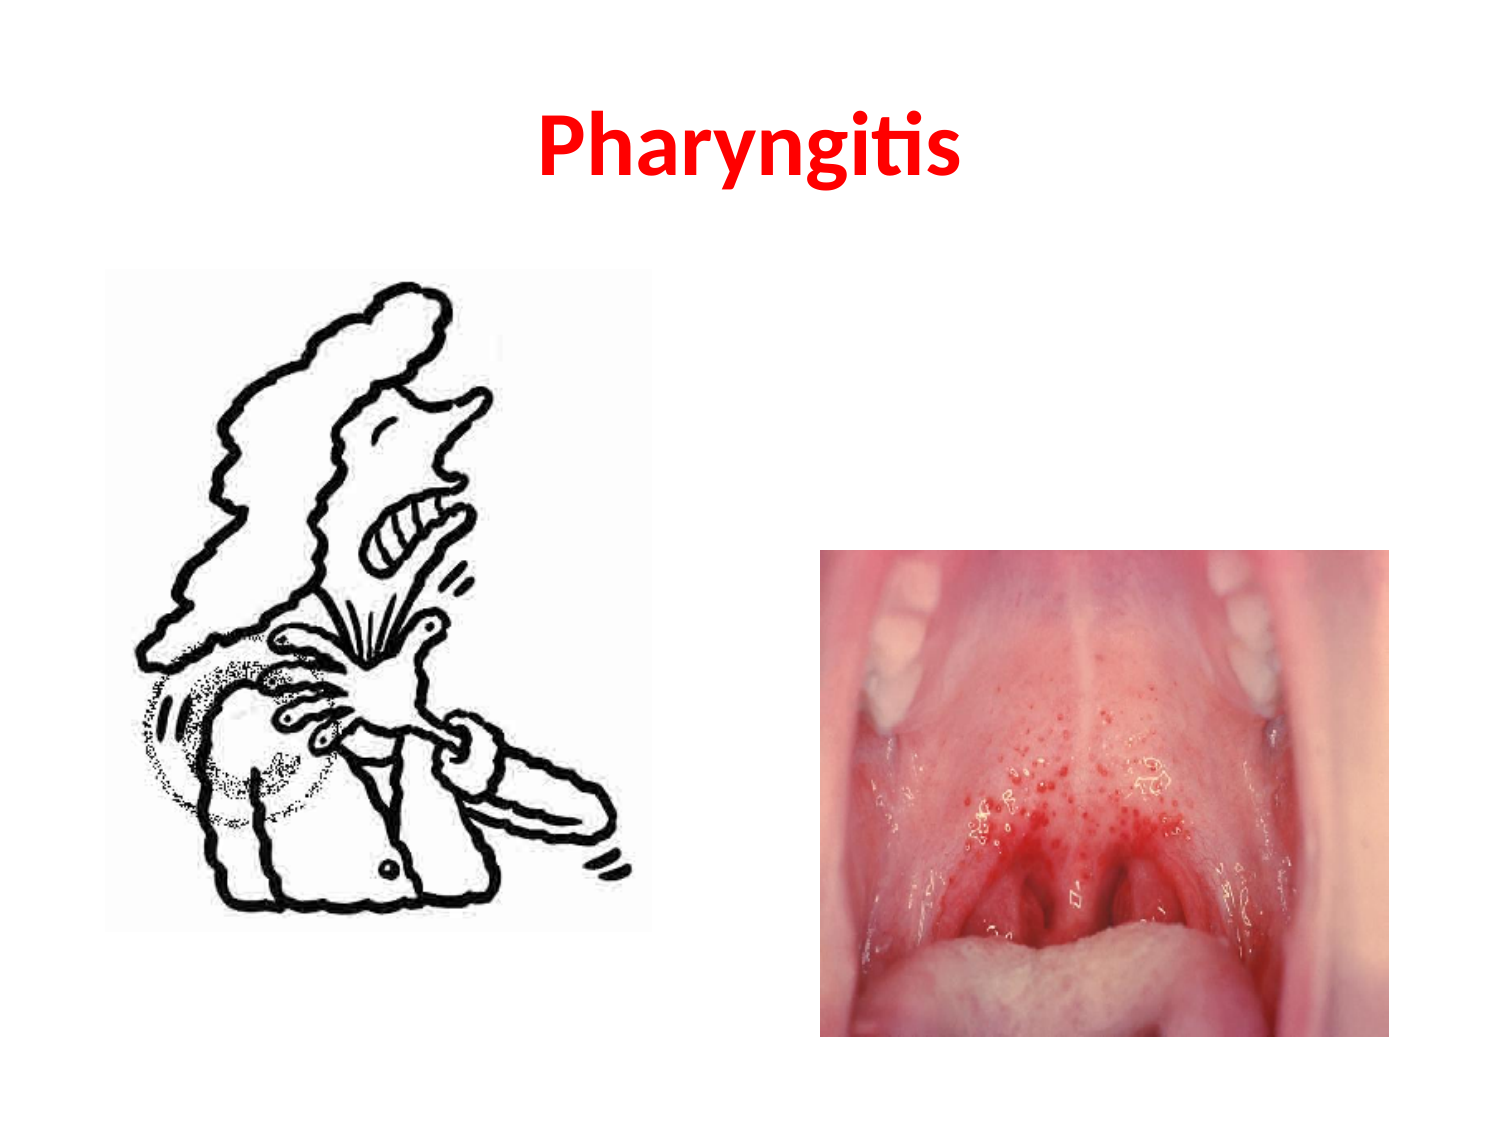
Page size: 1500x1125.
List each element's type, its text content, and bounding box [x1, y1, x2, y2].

title Pharyngitis [75, 45, 1425, 233]
picture [105, 269, 653, 933]
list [820, 550, 1390, 1037]
